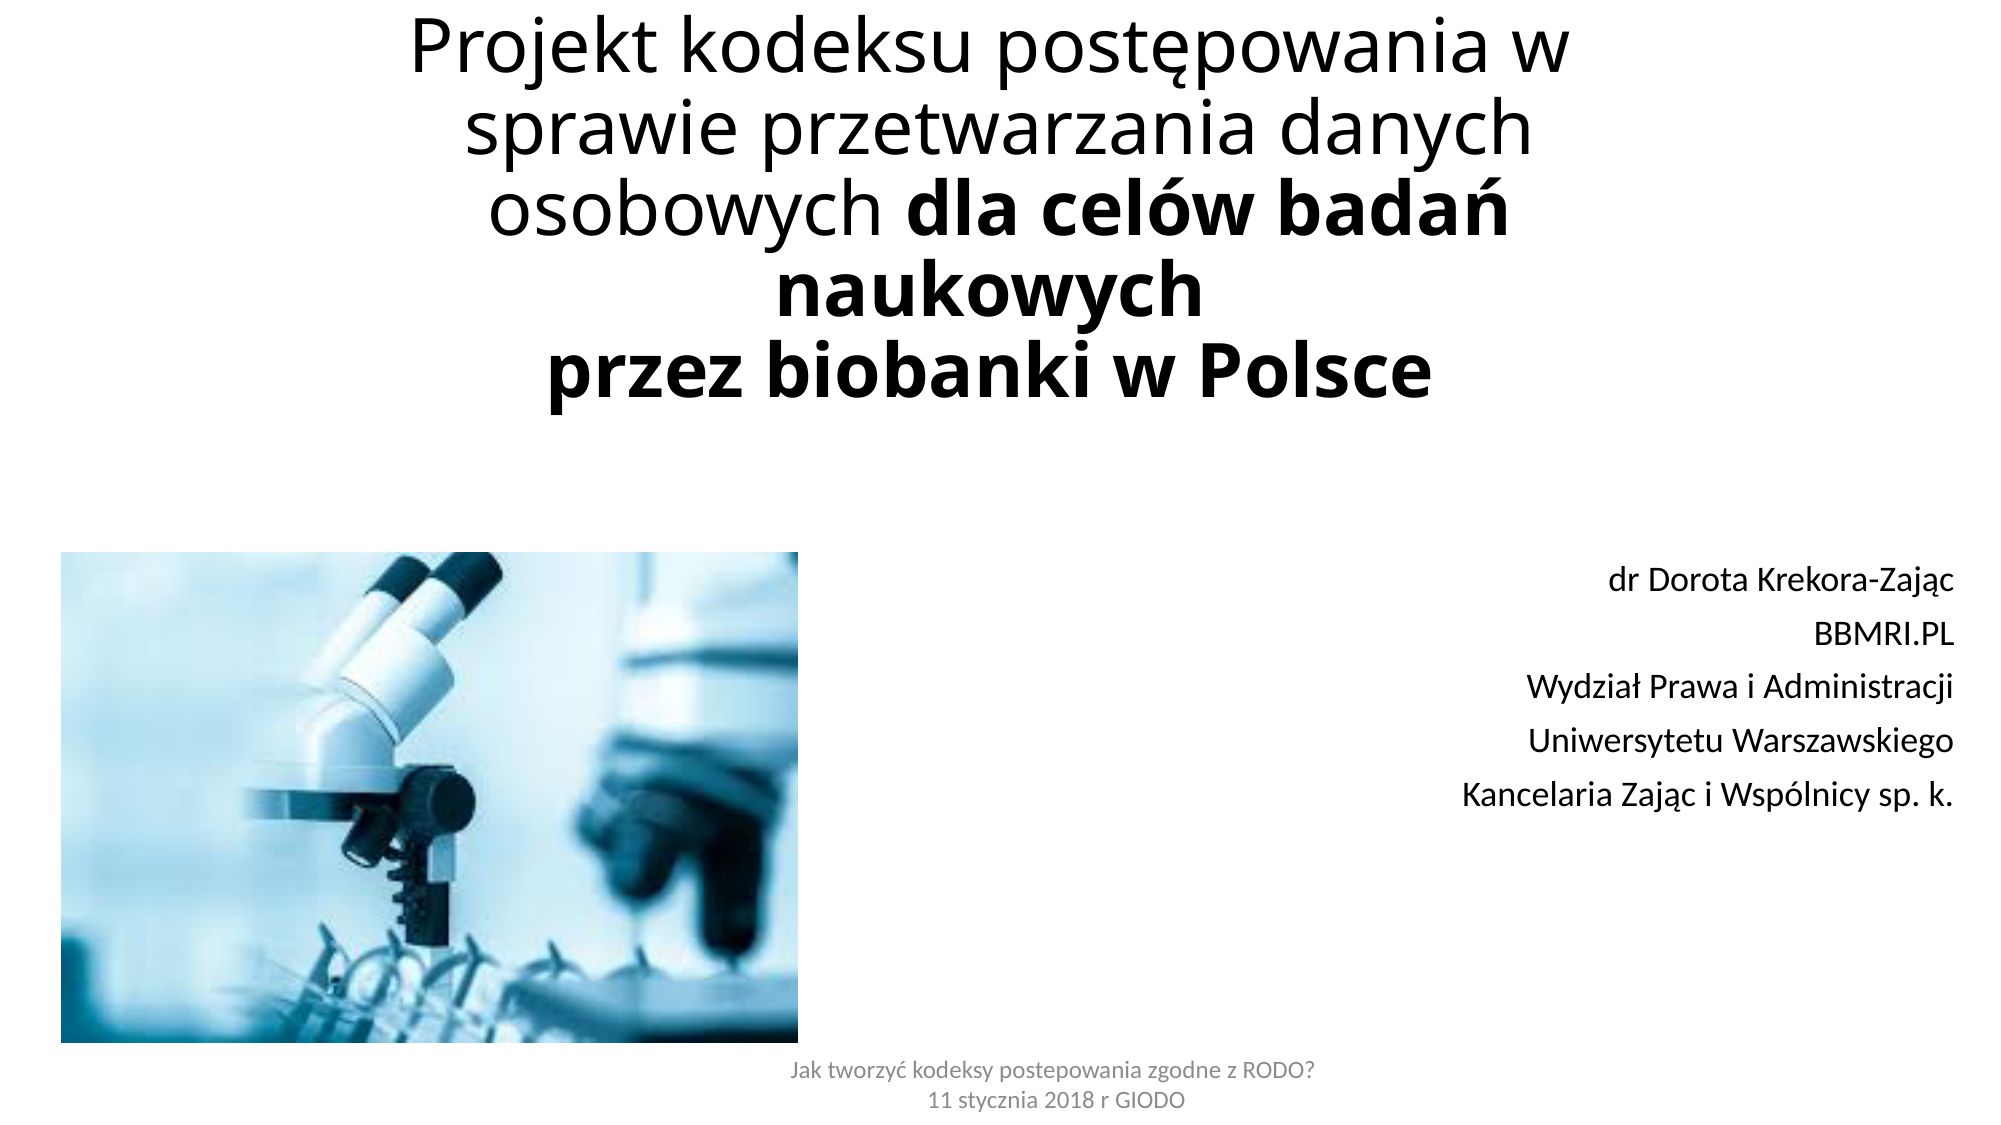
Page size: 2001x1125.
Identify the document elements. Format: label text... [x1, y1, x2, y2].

picture [85, 1010, 90, 1019]
title Projekt kodeksu postępowania w sprawie przetwarzania danych osobowych dla celów badań naukowych przez biobanki w Polsce [249, 0, 1750, 422]
picture [61, 552, 798, 1043]
subtitle dr Dorota Krekora-Zając BBMRI.PL Wydział Prawa i Administracji Uniwersytetu Warszawskiego Kancelaria Zając i Wspólnicy sp. k. [977, 552, 1970, 825]
footer Jak tworzyć kodeksy postepowania zgodne z RODO? 11 stycznia 2018 r GIODO [662, 1042, 1446, 1125]
